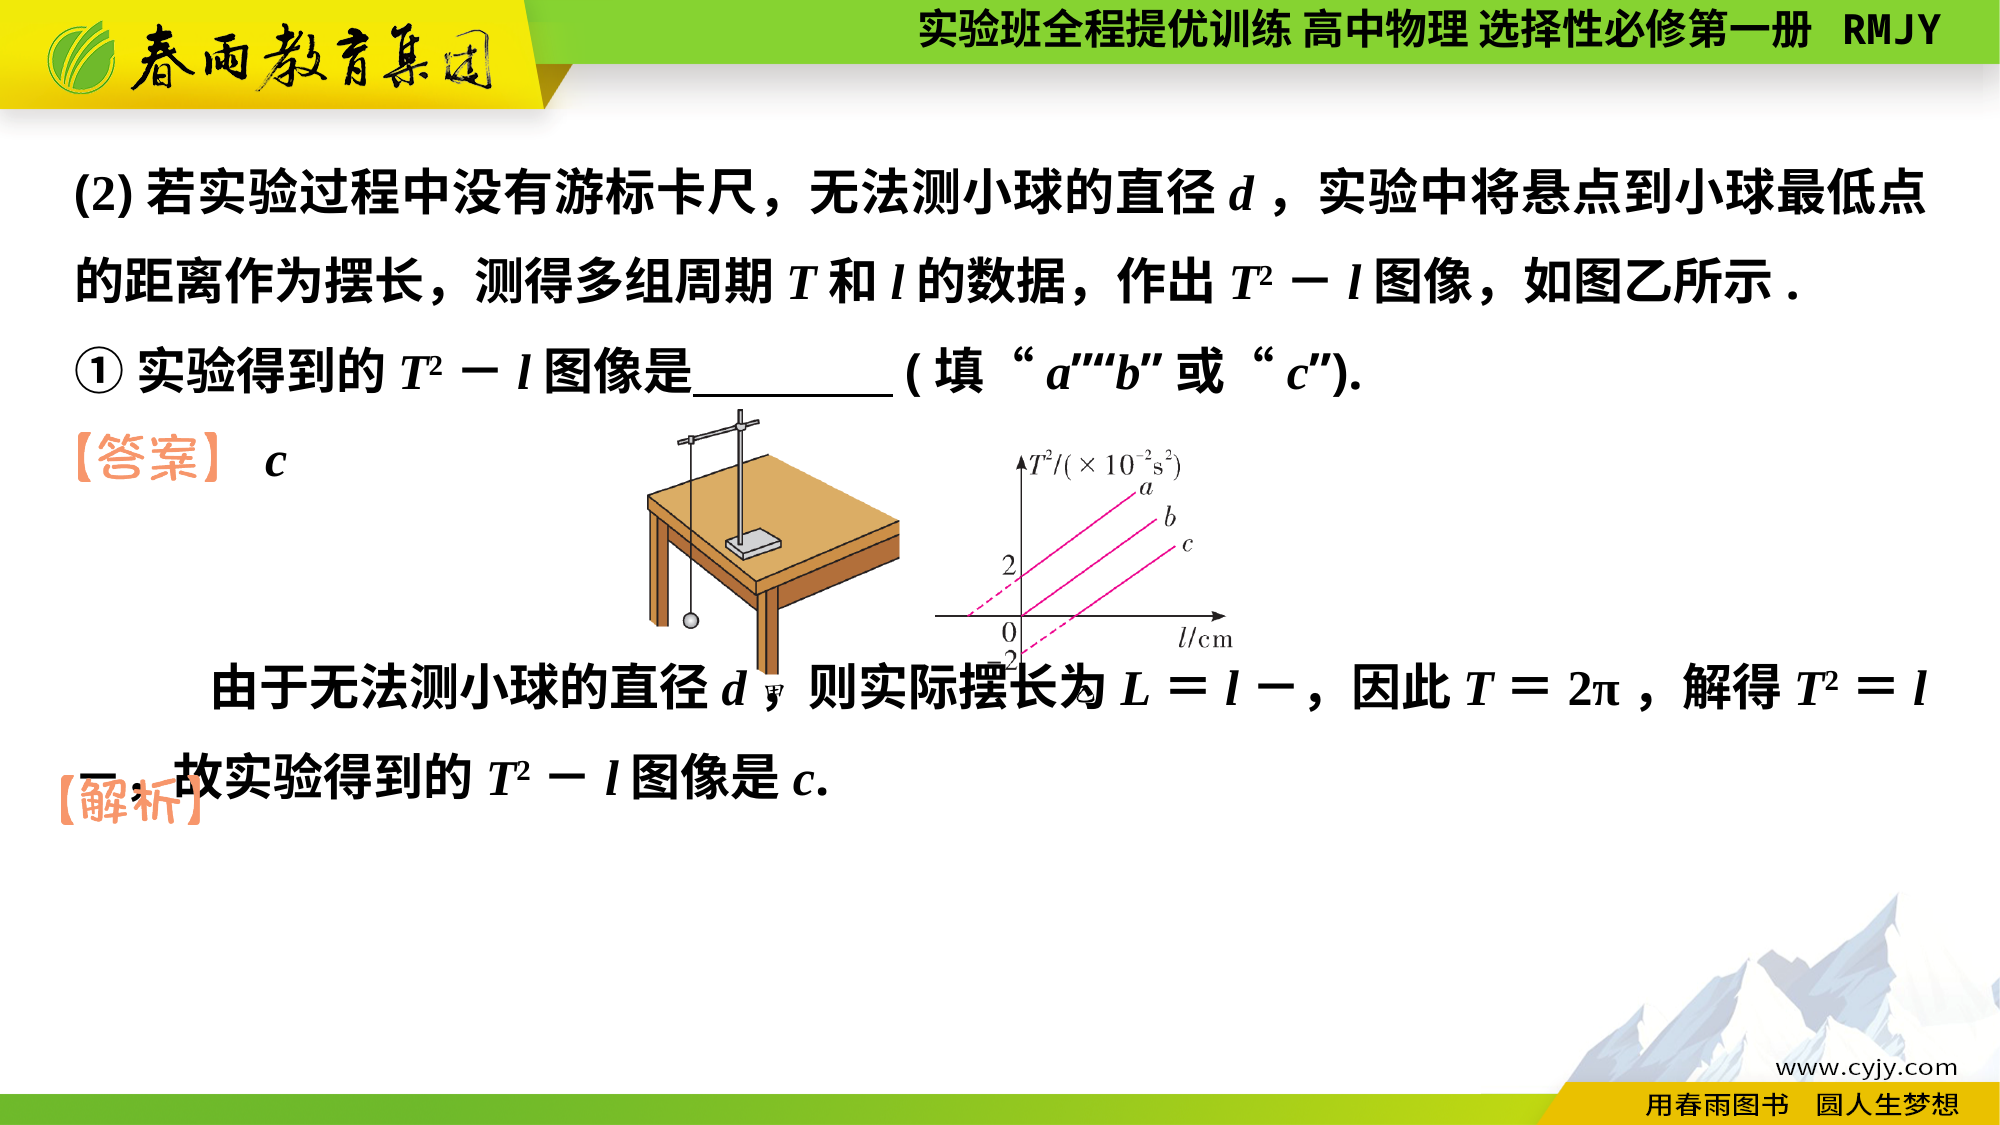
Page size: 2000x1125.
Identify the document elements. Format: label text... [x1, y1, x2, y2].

text_box c [250, 419, 365, 494]
picture [0, 0, 2000, 1125]
list (2)若实验过程中没有游标卡尺，无法测小球的直径d，实验中将悬点到小球最低点的距离作为摆长，测得多组周期T和l的数据，作出T2－l图像，如图乙所示. ①实验得到的T2－l图像是 (填“a”“b”或“c”). [59, 122, 1944, 399]
